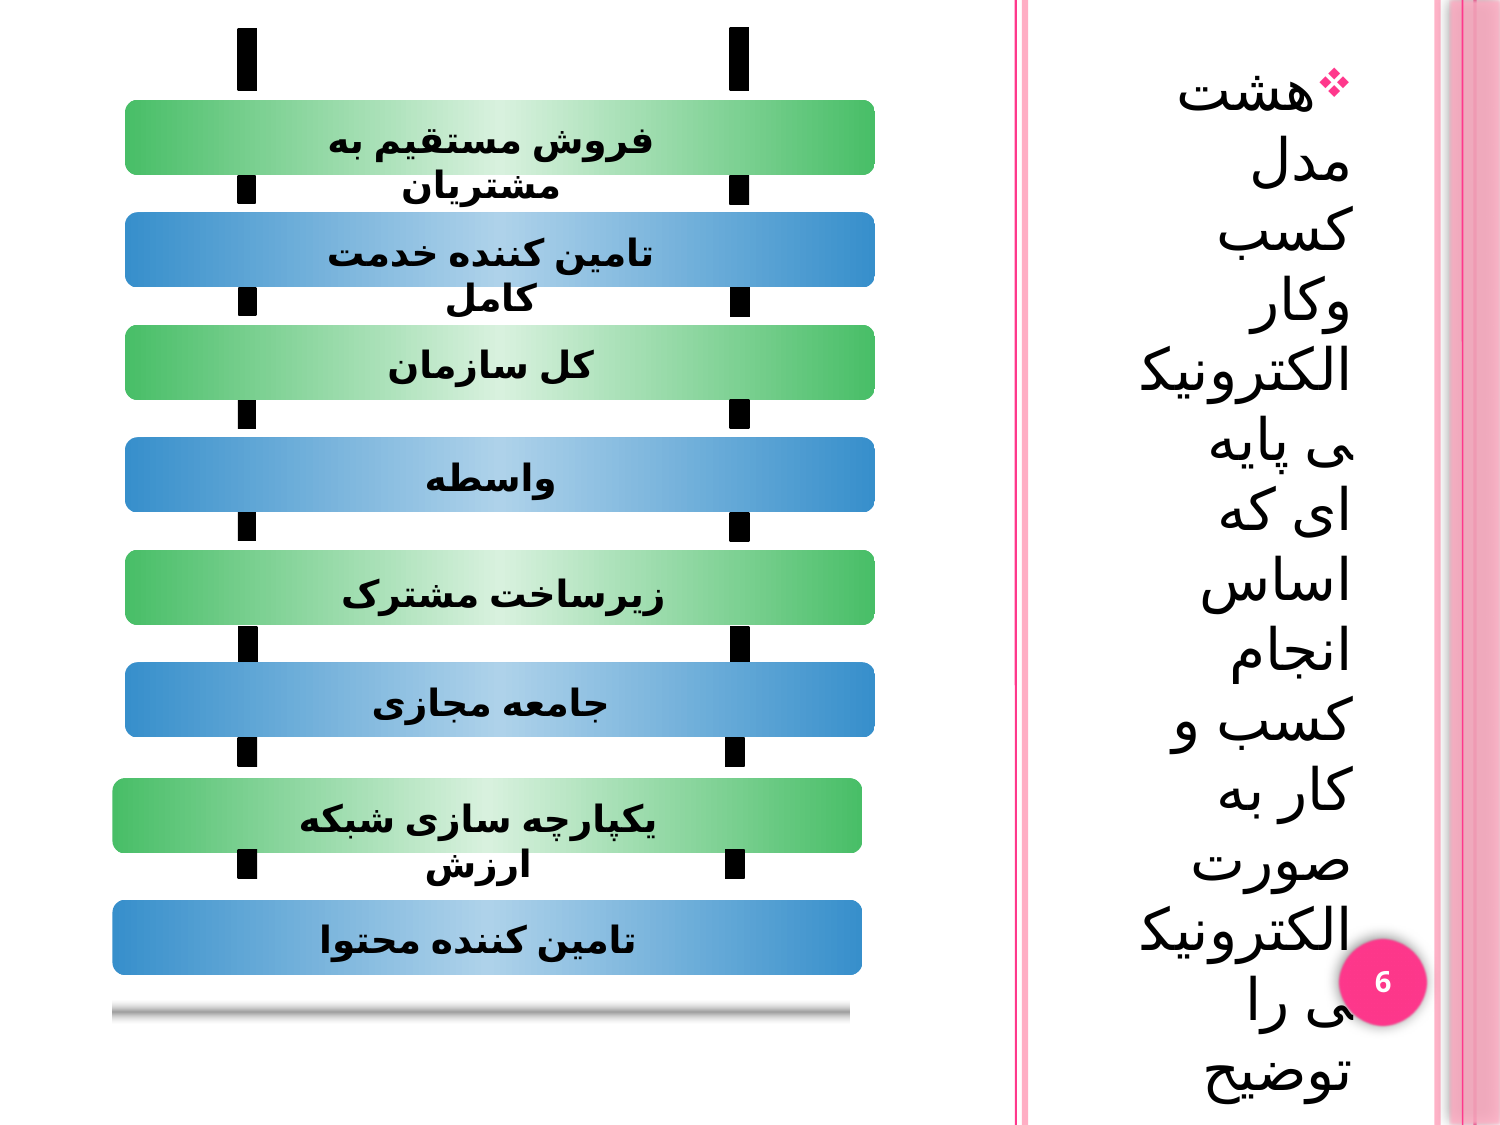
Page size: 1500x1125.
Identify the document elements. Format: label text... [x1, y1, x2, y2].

text_box [268, 549, 718, 625]
text_box [725, 737, 745, 767]
text_box کل سازمان [275, 334, 707, 394]
text_box [112, 778, 863, 854]
text_box [124, 662, 875, 738]
text_box تامین کننده محتوا [262, 909, 694, 969]
text_box [268, 212, 718, 288]
text_box زیرساخت مشترک [287, 562, 718, 623]
text_box [268, 99, 718, 175]
text_box [124, 549, 226, 625]
slide_number 6 [1333, 940, 1434, 1027]
text_box یکپارچه سازی شبکه ارزش [262, 787, 694, 893]
text_box [124, 437, 226, 513]
text_box [759, 99, 875, 175]
text_box [124, 99, 226, 175]
text_box [759, 437, 875, 513]
text_box [759, 549, 875, 625]
text_box [725, 849, 745, 879]
text_box [124, 212, 226, 288]
text_box جامعه مجازی [275, 671, 707, 732]
text_box [759, 324, 875, 400]
text_box [237, 737, 258, 767]
text_box [268, 324, 718, 400]
text_box [112, 999, 850, 1025]
text_box فروش مستقیم به مشتریان [275, 109, 707, 212]
text_box [759, 212, 875, 288]
text_box واسطه [275, 446, 707, 507]
text_box [268, 437, 718, 513]
text_box [124, 324, 226, 400]
text_box تامین کننده خدمت کامل [275, 221, 707, 324]
list هشت مدل کسب وکار الکترونیکی پایه ای که اساس انجام کسب و کار به صورت الکترونیکی را توضیح می دهند از دیدگاهVitale و Weill : [1117, 45, 1368, 863]
text_box [237, 849, 258, 879]
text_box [239, 29, 257, 689]
text_box [112, 899, 863, 975]
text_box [731, 29, 750, 689]
